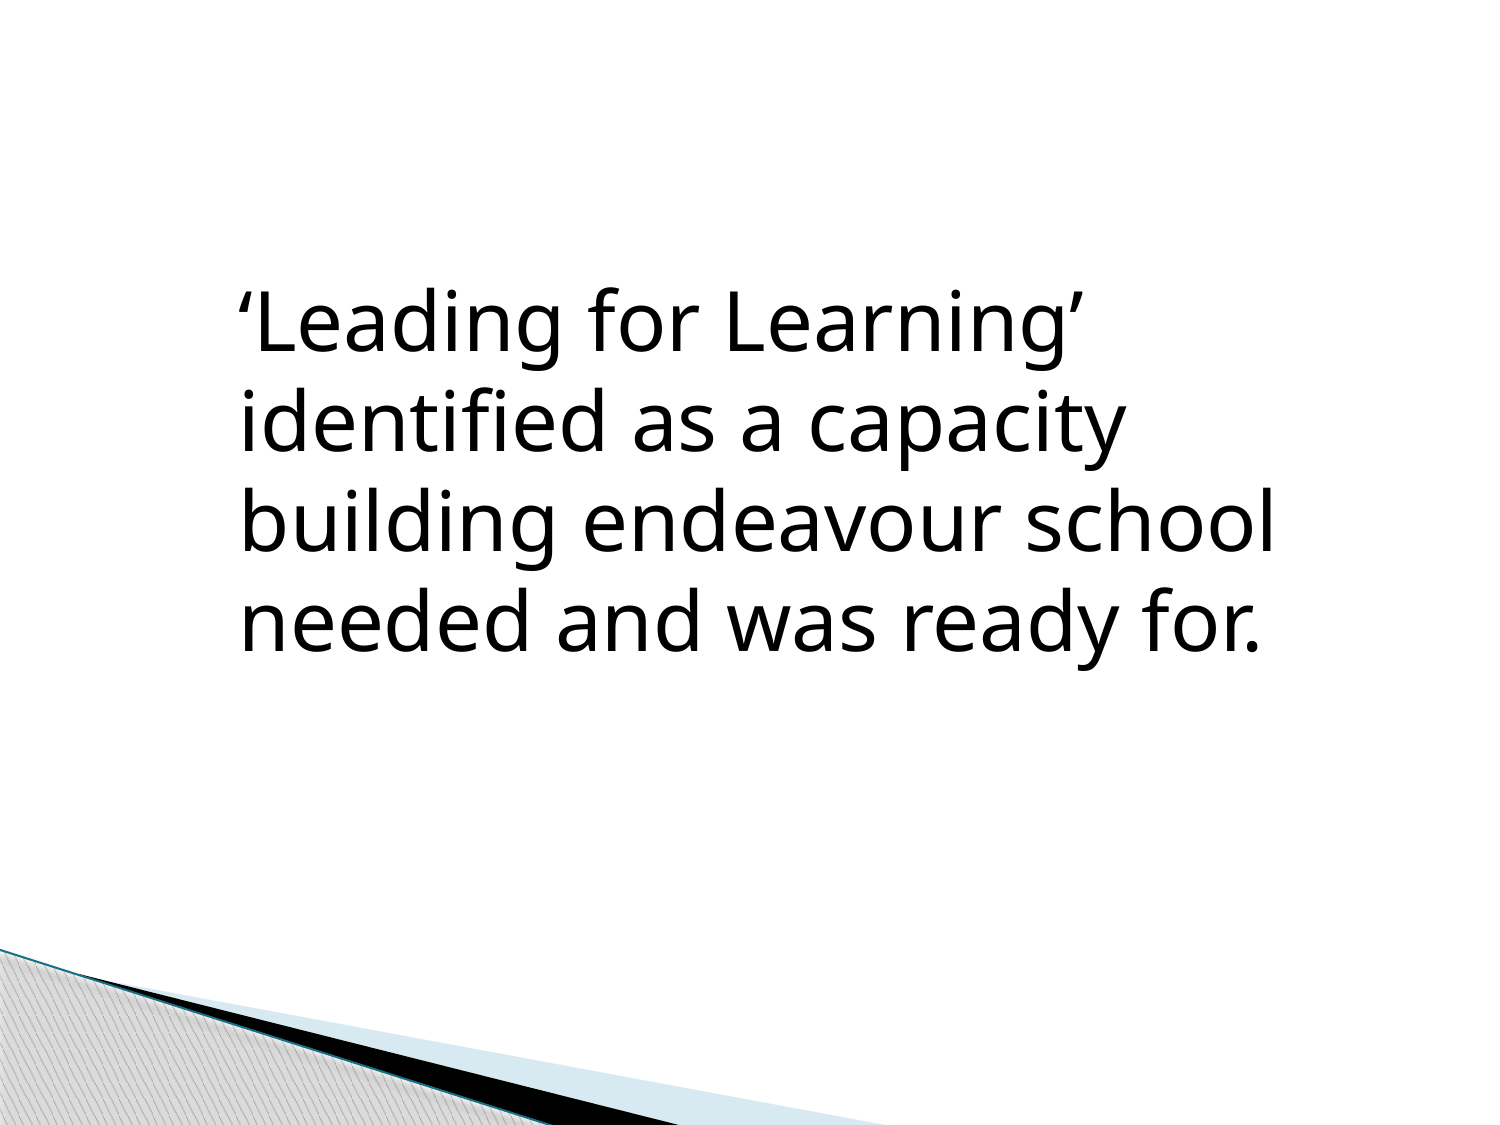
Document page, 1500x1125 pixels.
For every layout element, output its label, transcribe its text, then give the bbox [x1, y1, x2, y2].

list ‘Leading for Learning’ identified as a capacity building endeavour school needed and was ready for. [164, 152, 1454, 895]
